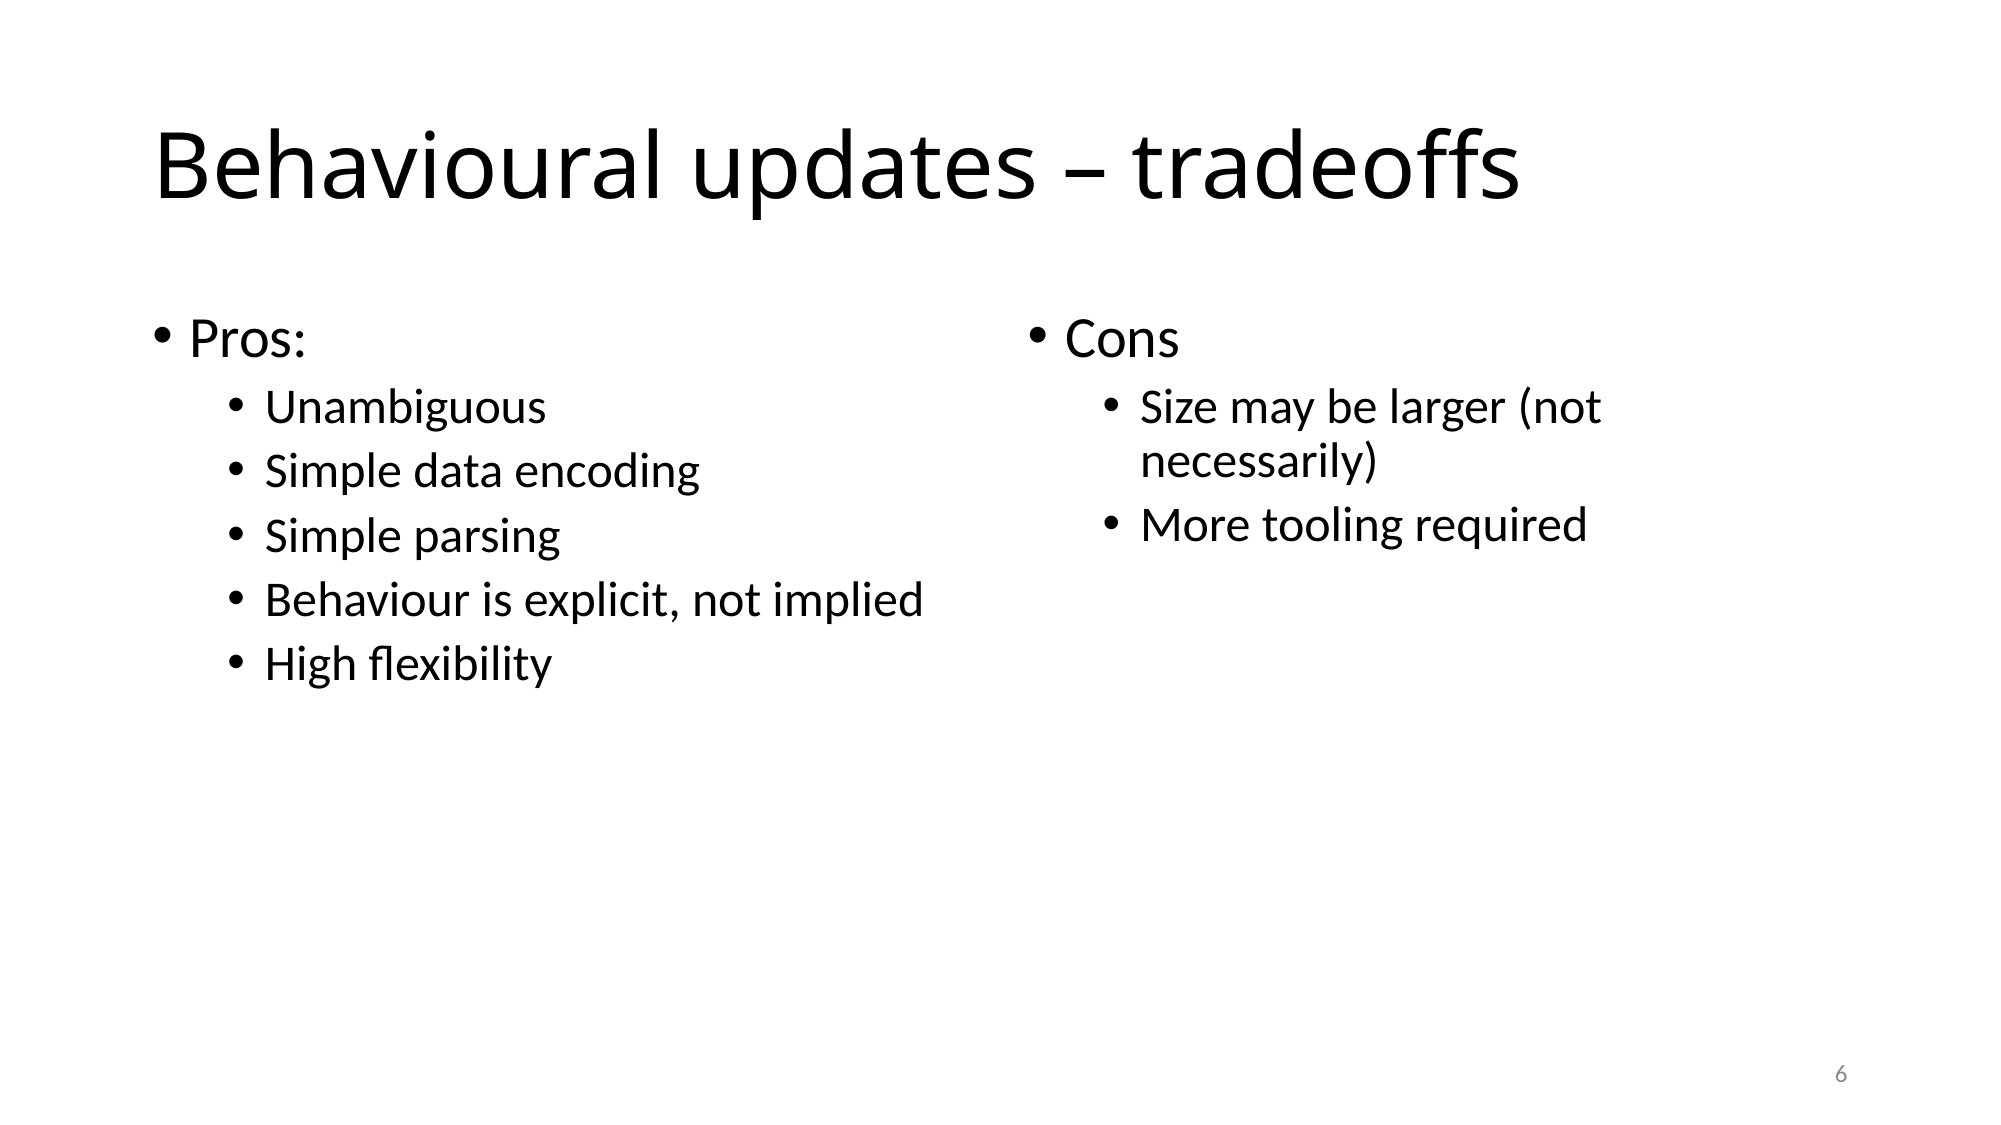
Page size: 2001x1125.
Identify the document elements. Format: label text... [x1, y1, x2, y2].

list Pros: Unambiguous Simple data encoding Simple parsing Behaviour is explicit, not implied High flexibility [137, 299, 988, 1014]
list Cons Size may be larger (not necessarily) More tooling required [1012, 299, 1863, 1014]
title Behavioural updates – tradeoffs [137, 59, 1863, 278]
slide_number 5 [1412, 1042, 1863, 1103]
